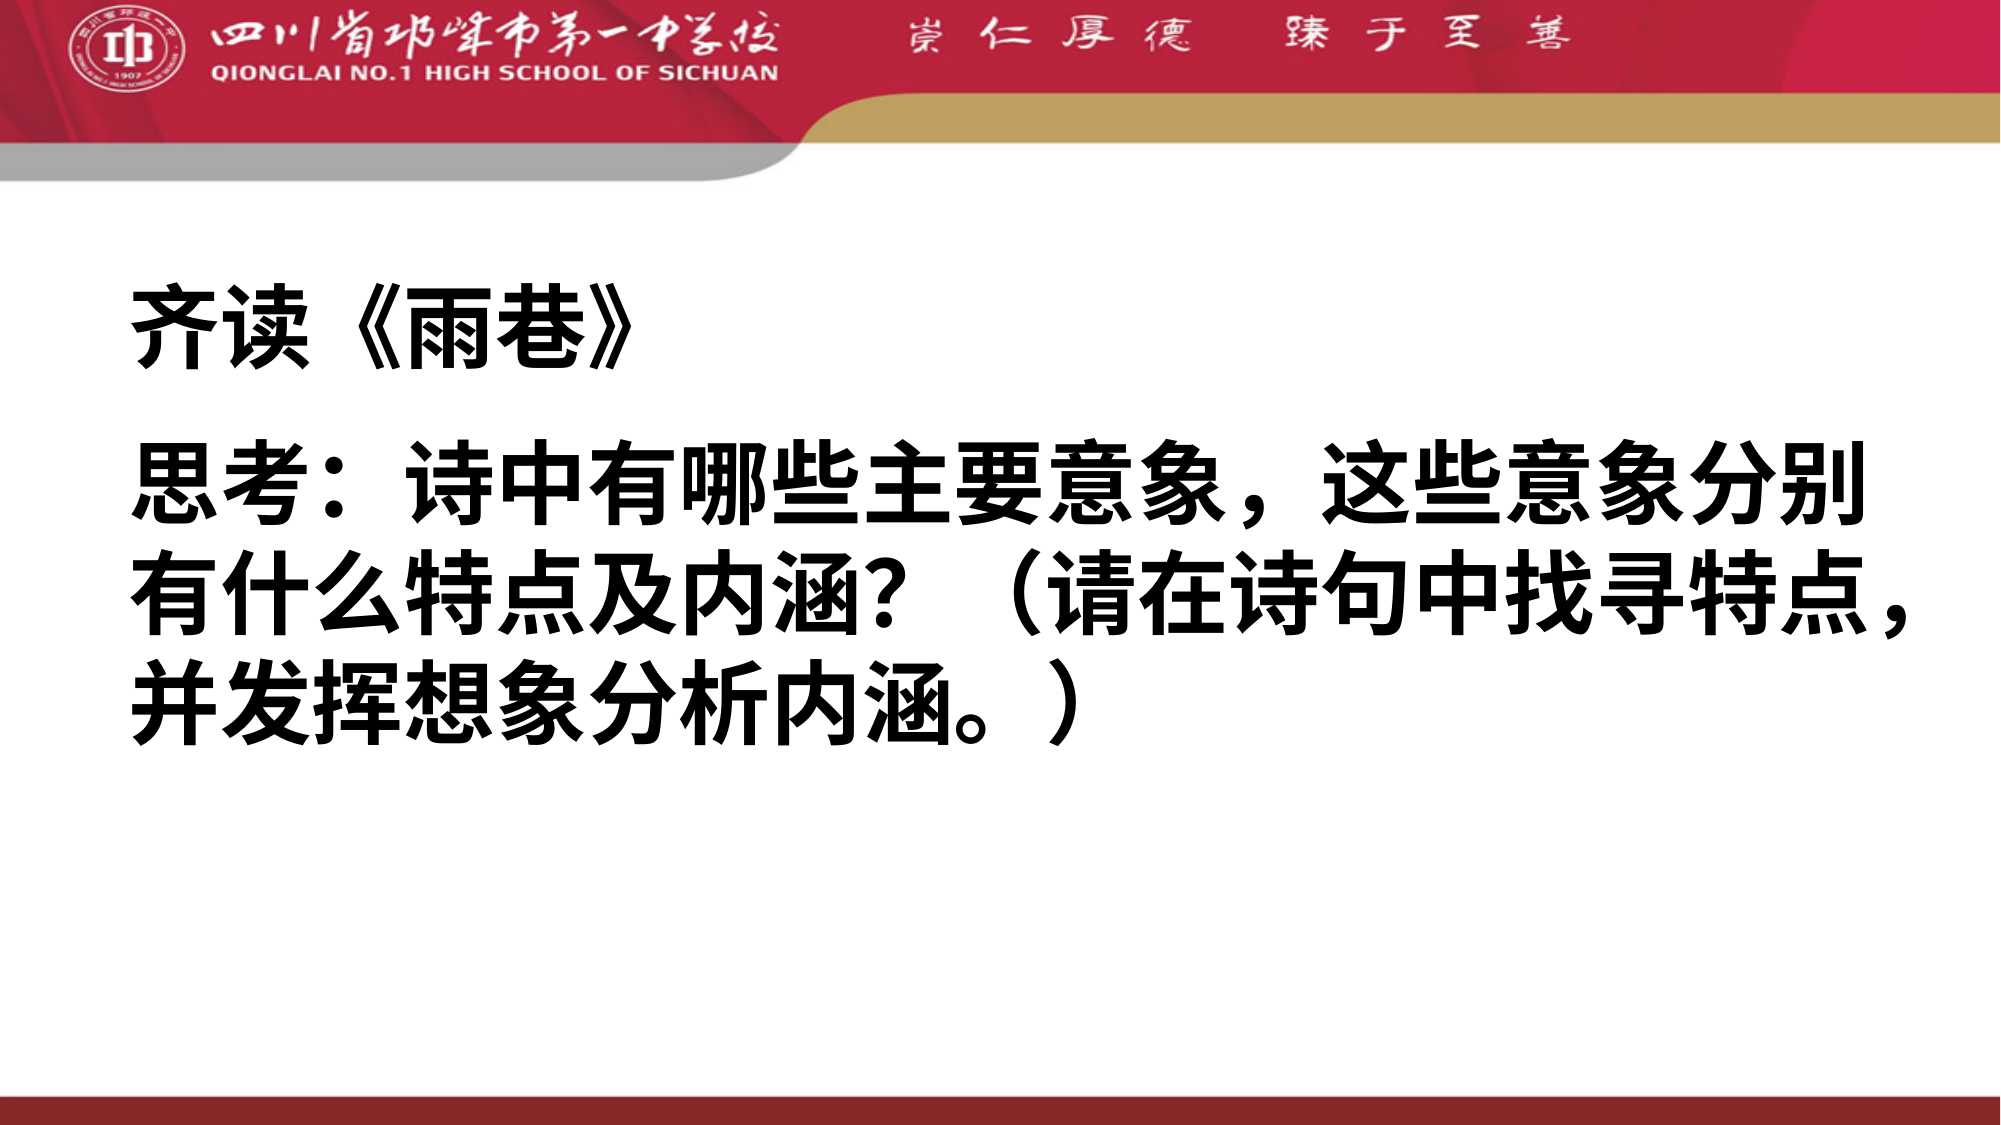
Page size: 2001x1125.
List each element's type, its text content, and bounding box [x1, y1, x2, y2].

picture [0, 0, 2001, 1125]
text_box 齐读《雨巷》 思考：诗中有哪些主要意象，这些意象分别有什么特点及内涵？（请在诗句中找寻特点，并发挥想象分析内涵。） [99, 255, 1939, 770]
